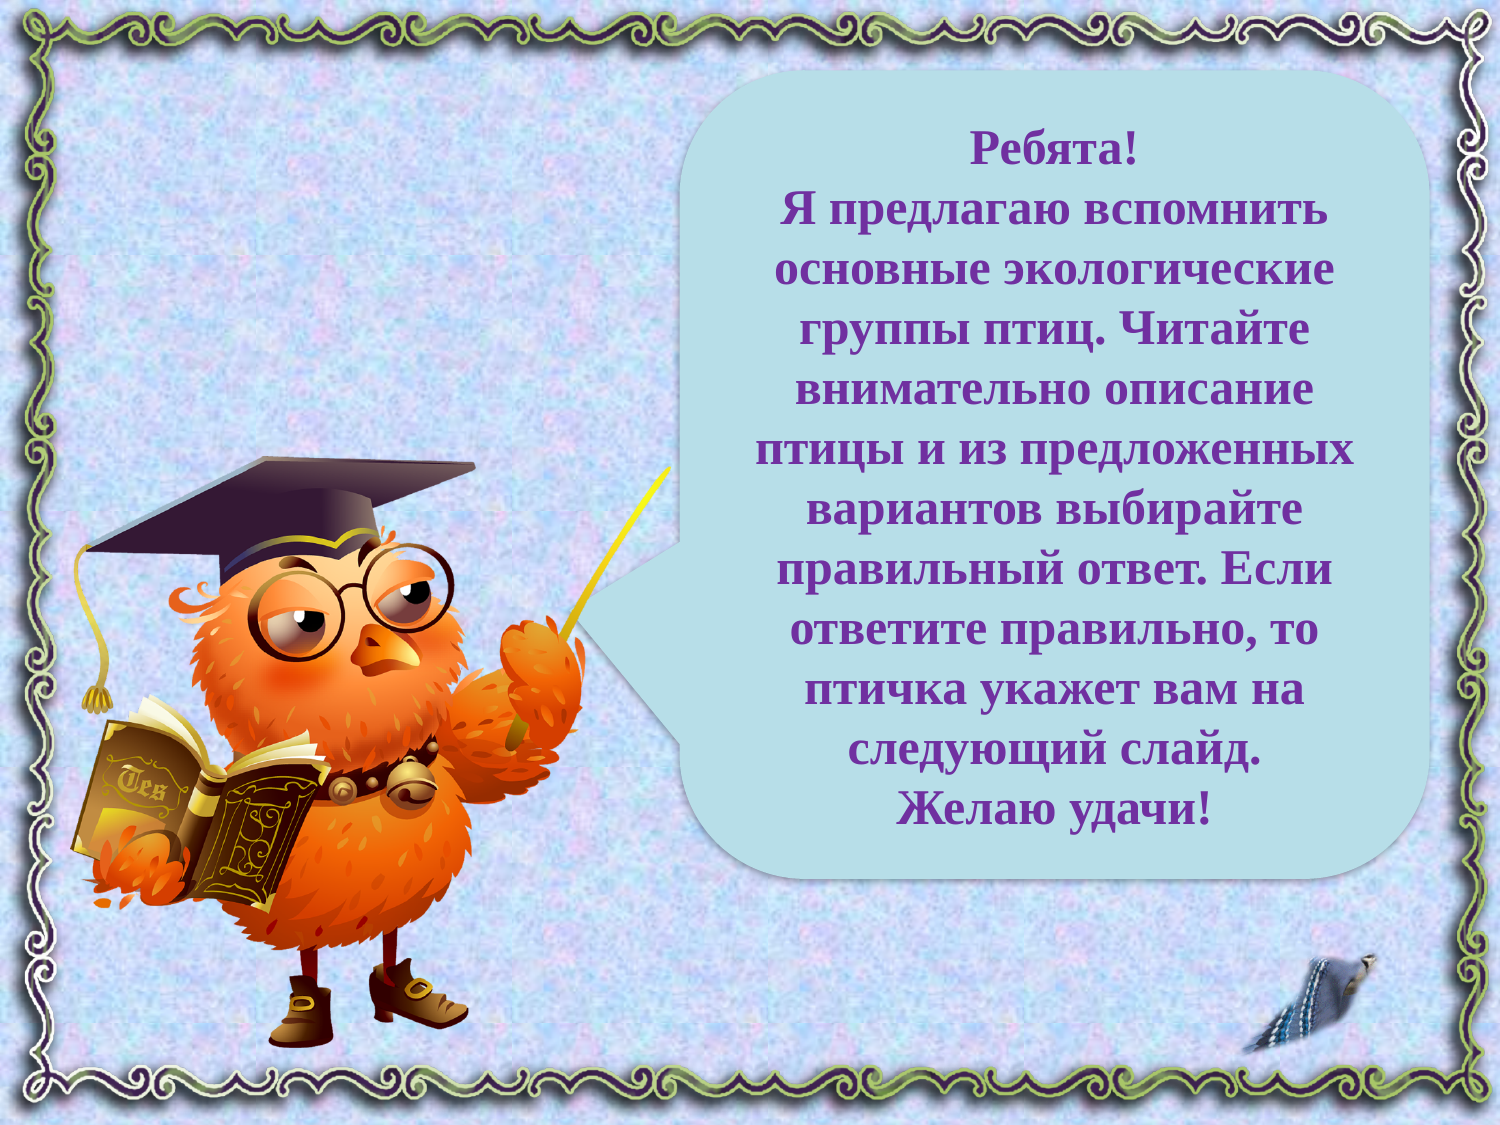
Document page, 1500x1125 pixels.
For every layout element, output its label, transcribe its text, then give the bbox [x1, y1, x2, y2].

text_box Ребята! Я предлагаю вспомнить основные экологические группы птиц. Читайте внимательно описание птицы и из предложенных вариантов выбирайте правильный ответ. Если ответите правильно, то птичка укажет вам на следующий слайд. Желаю удачи! [674, 70, 1430, 879]
picture [2, 1, 1499, 1125]
